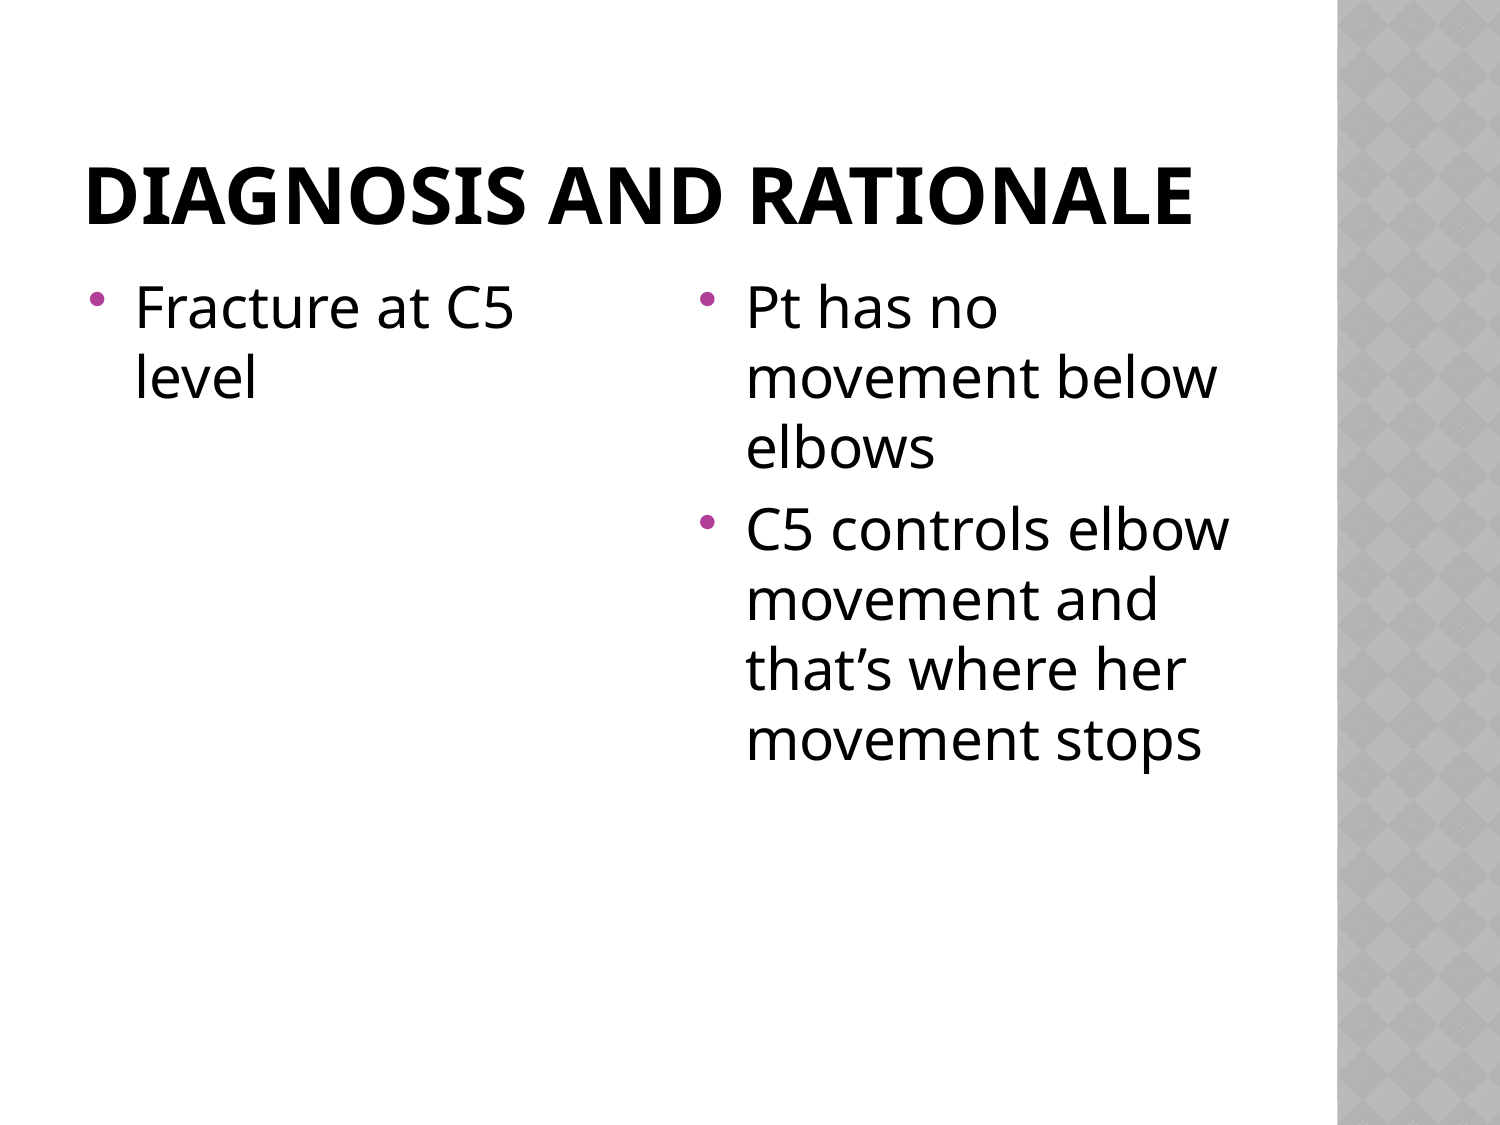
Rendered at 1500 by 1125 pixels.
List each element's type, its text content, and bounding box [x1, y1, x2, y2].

list Pt has no movement below elbows C5 controls elbow movement and that’s where her movement stops [685, 262, 1264, 1006]
list Fracture at C5 level [74, 262, 653, 1006]
title Diagnosis and Rationale [75, 52, 1263, 240]
